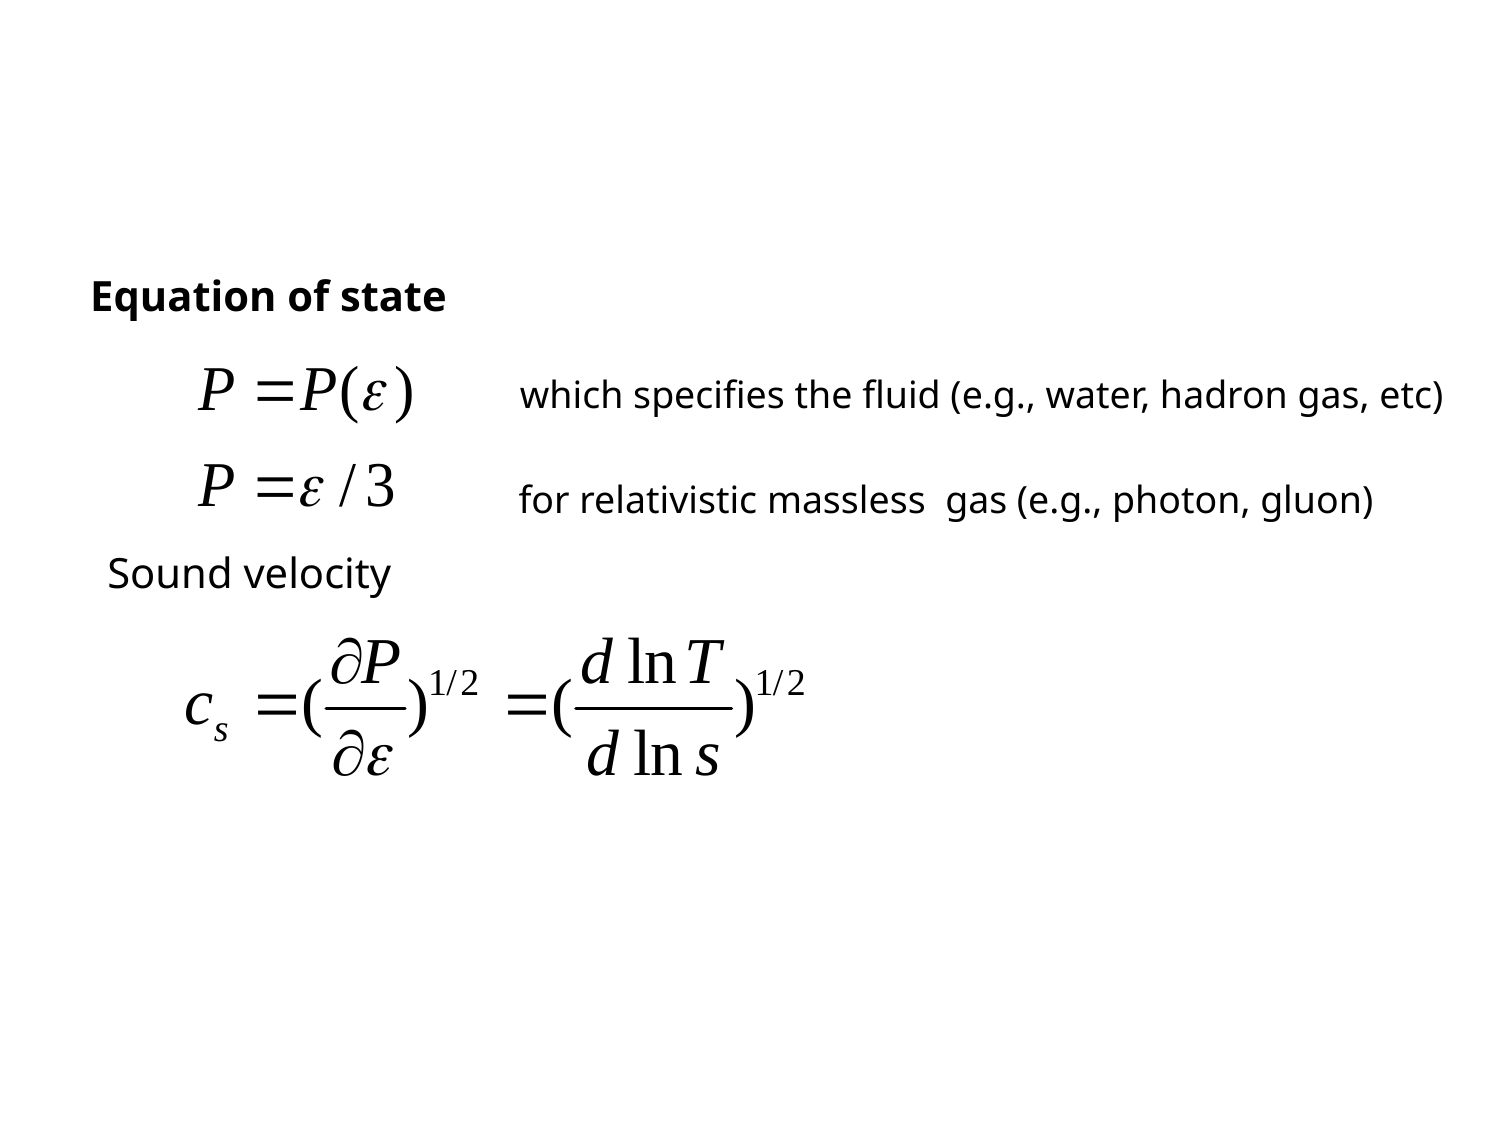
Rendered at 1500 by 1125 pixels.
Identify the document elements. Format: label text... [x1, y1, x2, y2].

text_box which specifies the fluid (e.g., water, hadron gas, etc) [505, 363, 1459, 423]
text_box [175, 620, 821, 791]
list Equation of state [75, 262, 1425, 916]
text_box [187, 351, 427, 522]
text_box Sound velocity [92, 539, 407, 604]
text_box for relativistic massless gas (e.g., photon, gluon) [503, 468, 1390, 529]
